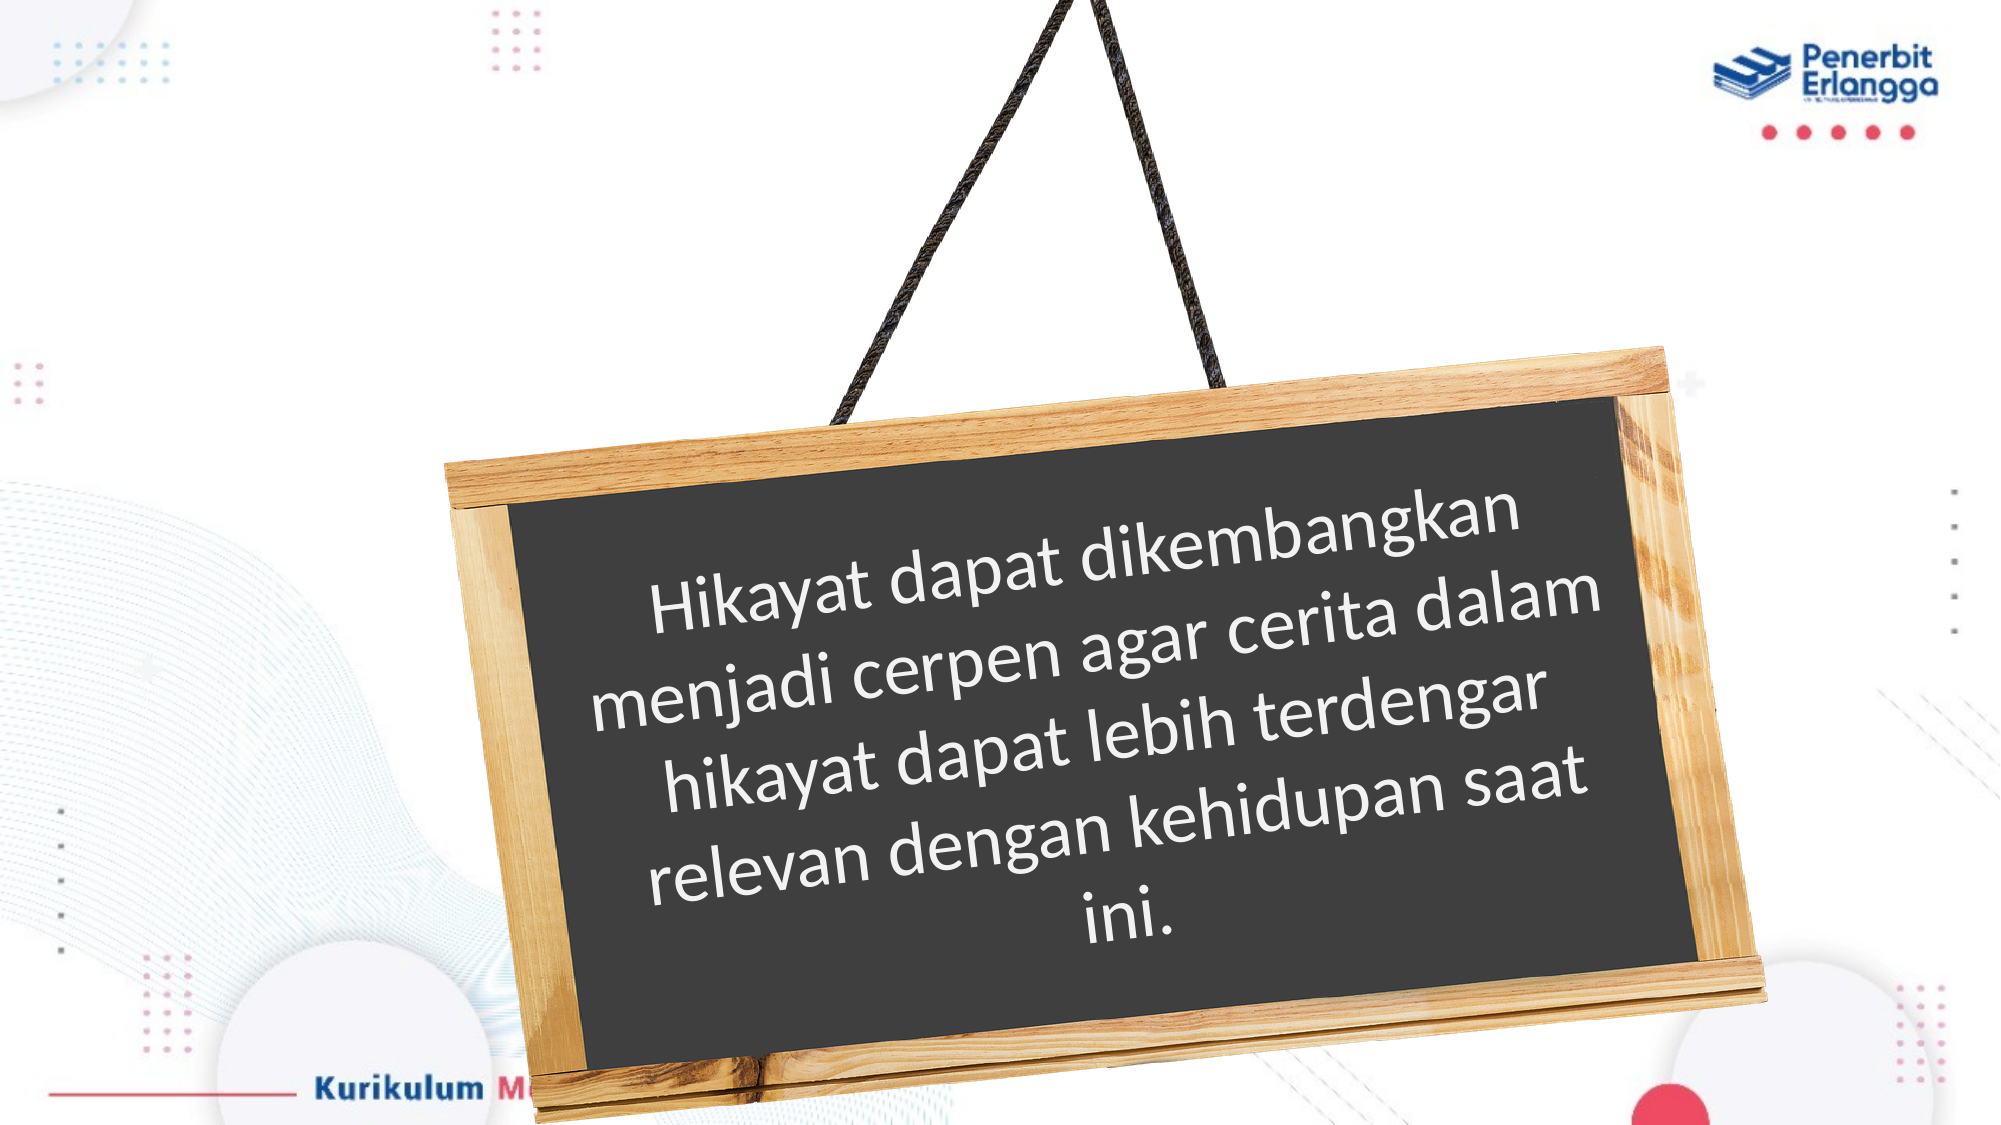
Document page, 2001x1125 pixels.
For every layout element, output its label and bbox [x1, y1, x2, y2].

list [0, 0, 2000, 1125]
